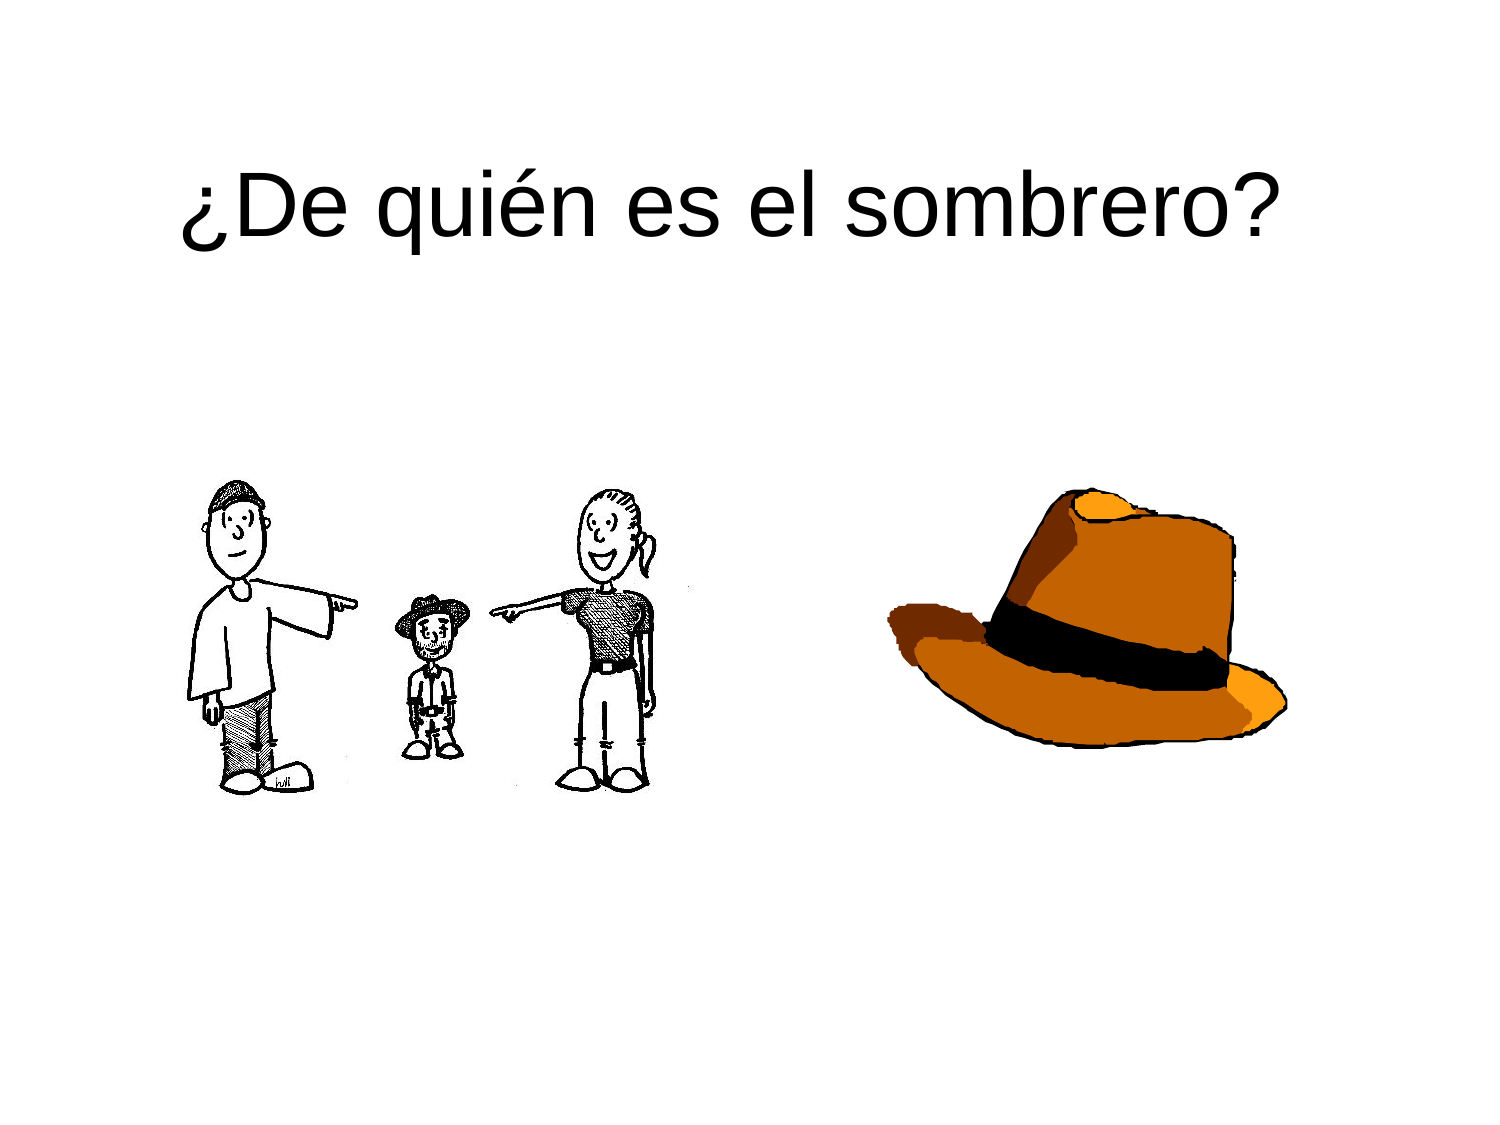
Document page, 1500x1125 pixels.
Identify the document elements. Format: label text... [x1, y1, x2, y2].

text_box ¿De quién es el sombrero? [162, 137, 1375, 263]
picture [887, 487, 1288, 750]
picture [112, 400, 726, 848]
